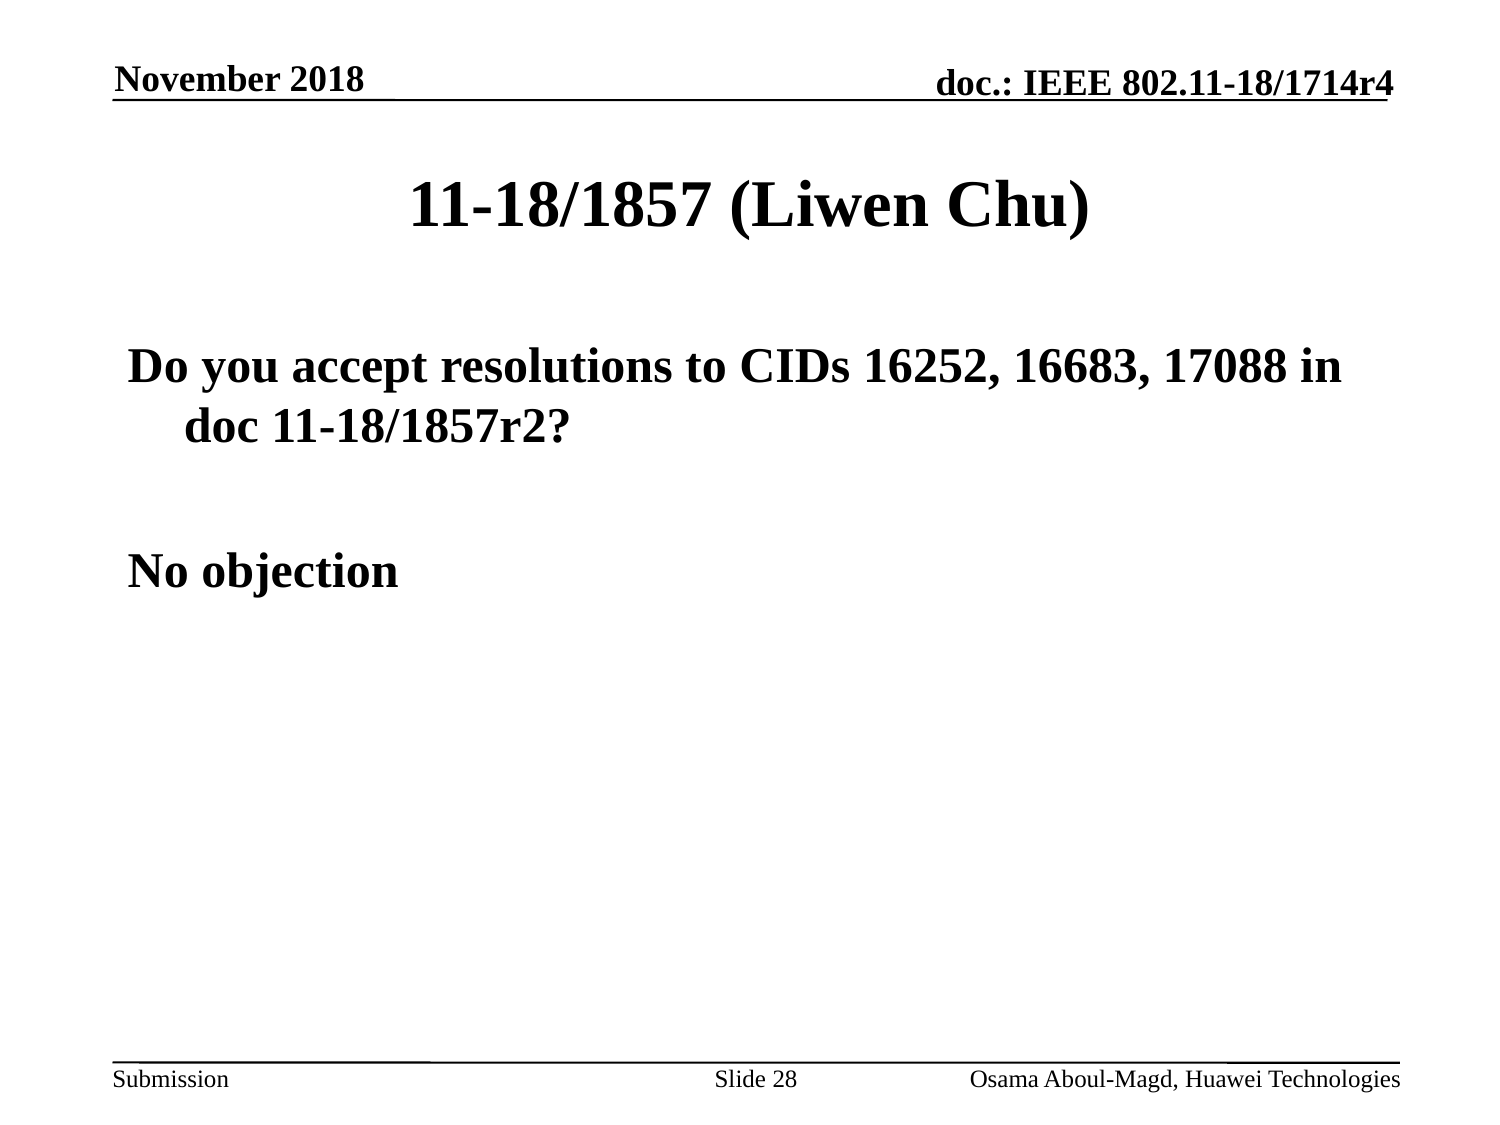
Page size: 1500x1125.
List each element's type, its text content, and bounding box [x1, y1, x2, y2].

slide_number Slide 28 [712, 1061, 800, 1123]
footer Osama Aboul-Magd, Huawei Technologies [878, 1061, 1402, 1093]
title 11-18/1857 (Liwen Chu) [112, 112, 1388, 288]
list Do you accept resolutions to CIDs 16252, 16683, 17088 in doc 11-18/1857r2? No objection [112, 324, 1388, 1000]
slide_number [114, 54, 423, 100]
